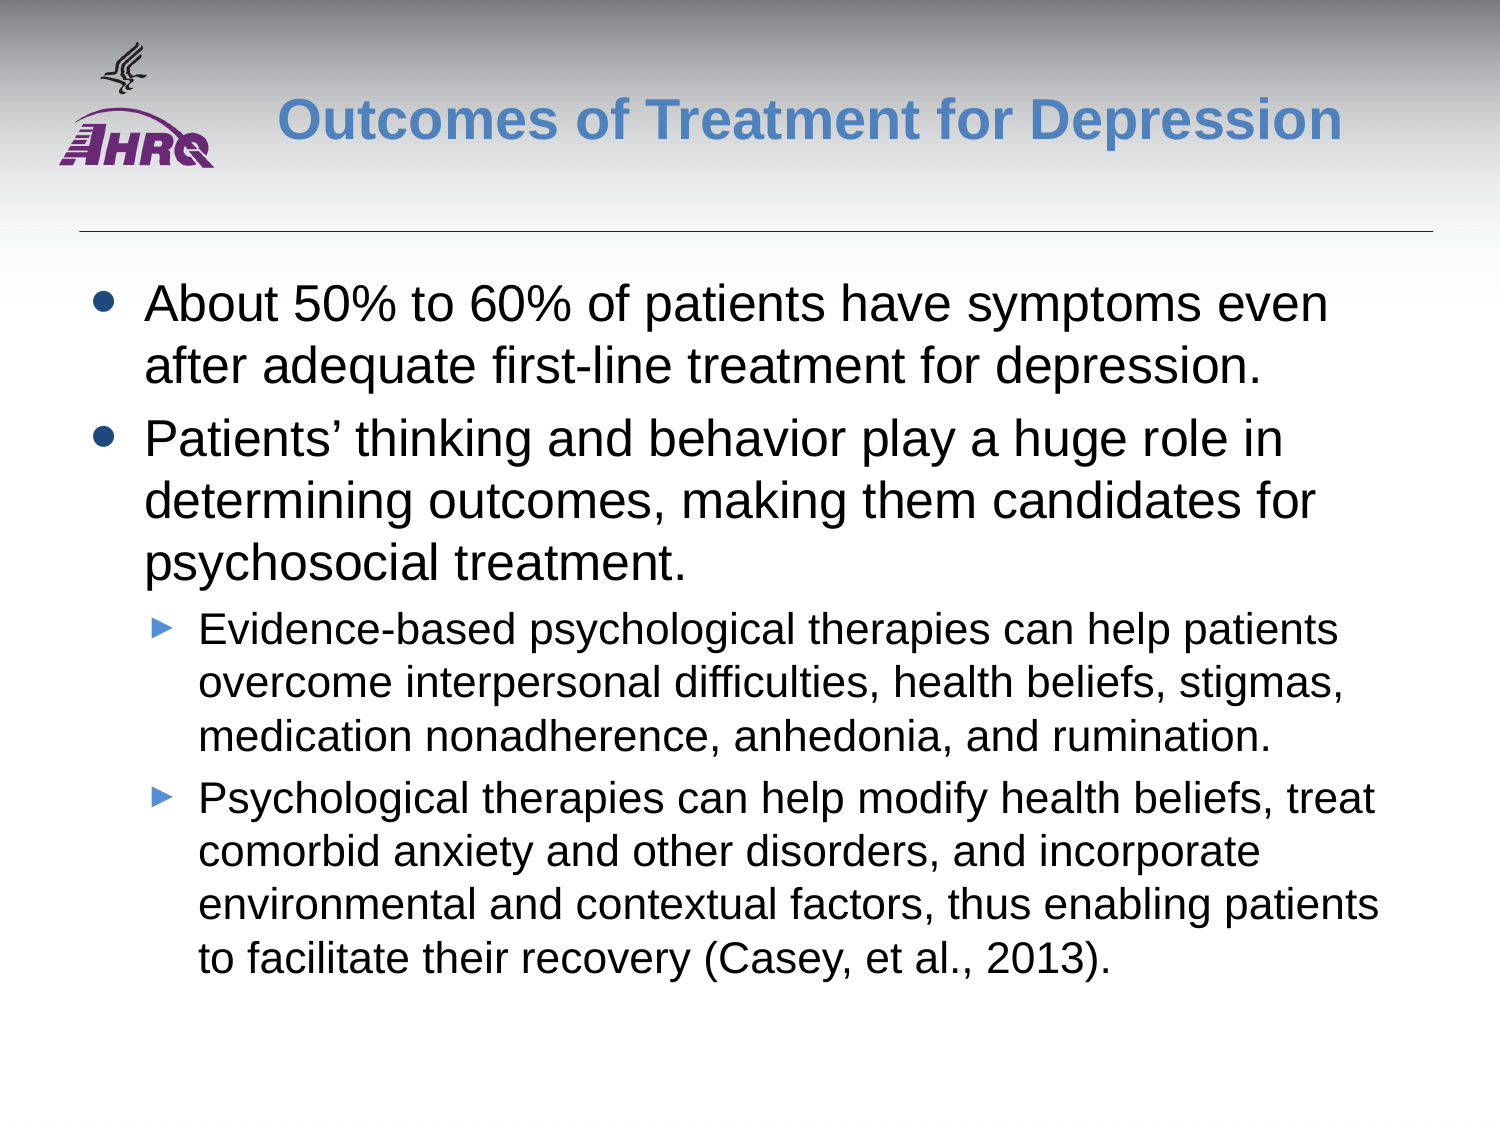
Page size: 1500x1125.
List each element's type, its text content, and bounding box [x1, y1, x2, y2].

picture [0, 0, 1500, 1125]
list About 50% to 60% of patients have symptoms even after adequate first-line treatment for depression. Patients’ thinking and behavior play a huge role in determining outcomes, making them candidates for psychosocial treatment. Evidence-based psychological therapies can help patients overcome interpersonal difficulties, health beliefs, stigmas, medication nonadherence, anhedonia, and rumination. Psychological therapies can help modify health beliefs, treat comorbid anxiety and other disorders, and incorporate environmental and contextual factors, thus enabling patients to facilitate their recovery (Casey, et al., 2013). [75, 262, 1425, 1005]
title Outcomes of Treatment for Depression [262, 45, 1425, 188]
